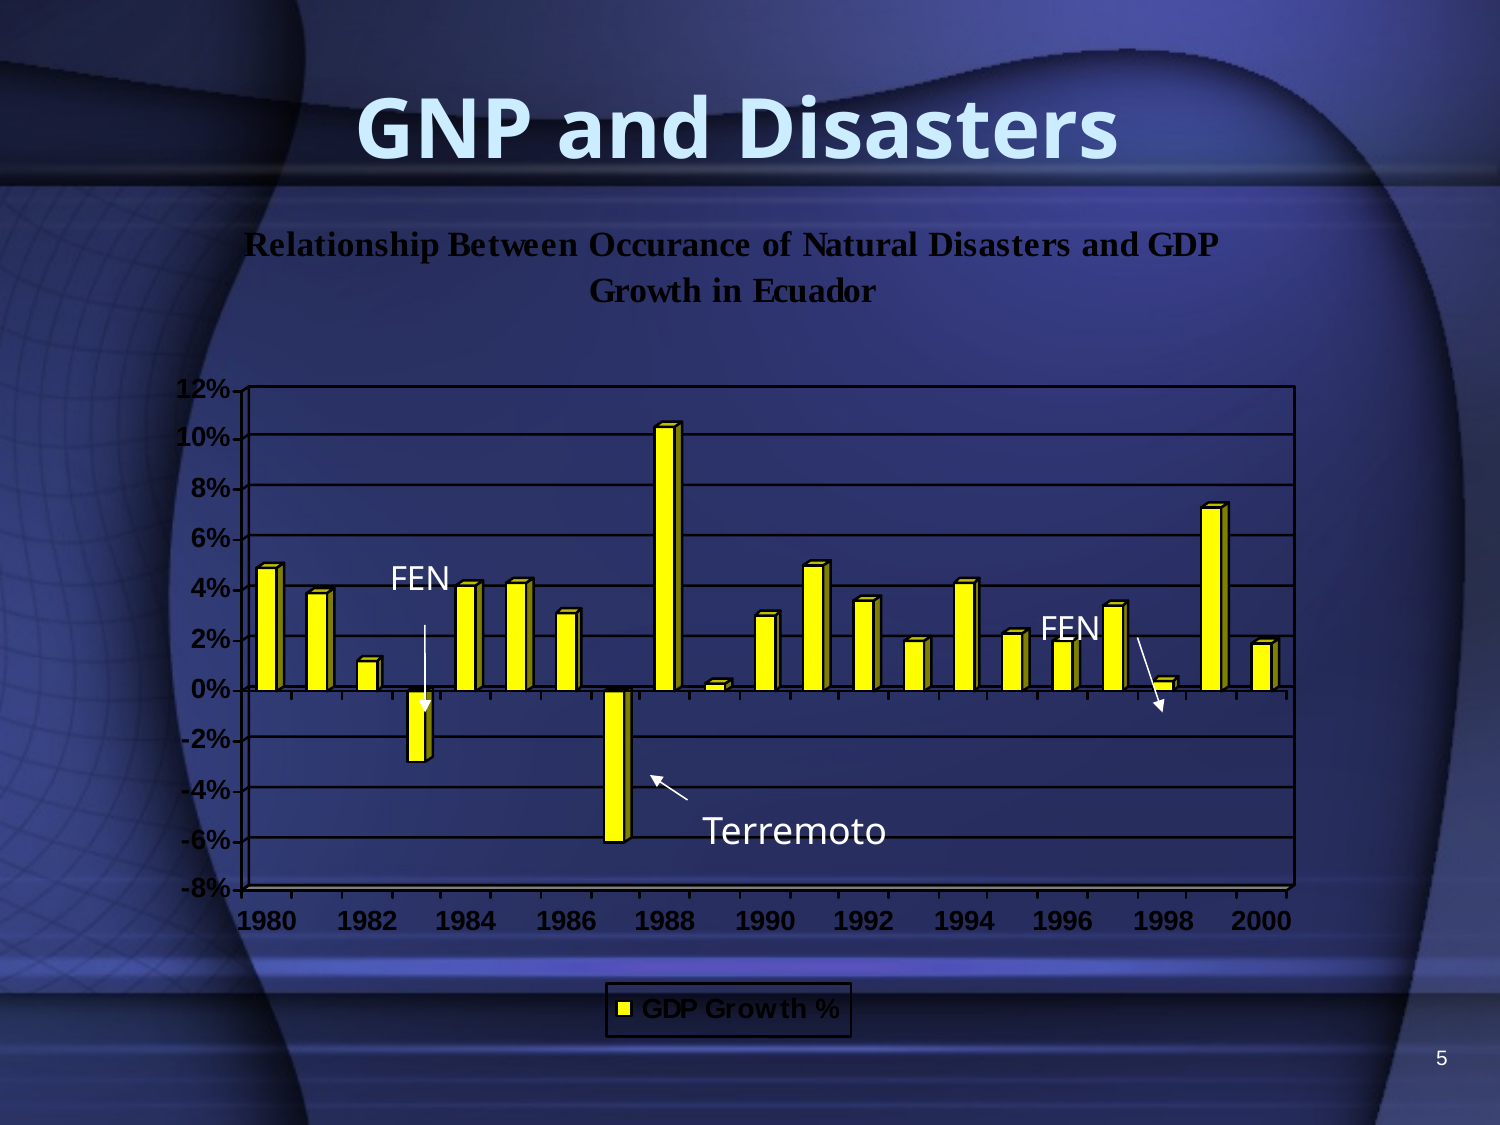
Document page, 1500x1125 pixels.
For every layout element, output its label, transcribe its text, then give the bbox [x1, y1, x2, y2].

title GNP and Disasters [99, 74, 1376, 175]
picture [0, 0, 1500, 1125]
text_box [74, 187, 1388, 1060]
slide_number 5 [1149, 1037, 1463, 1101]
